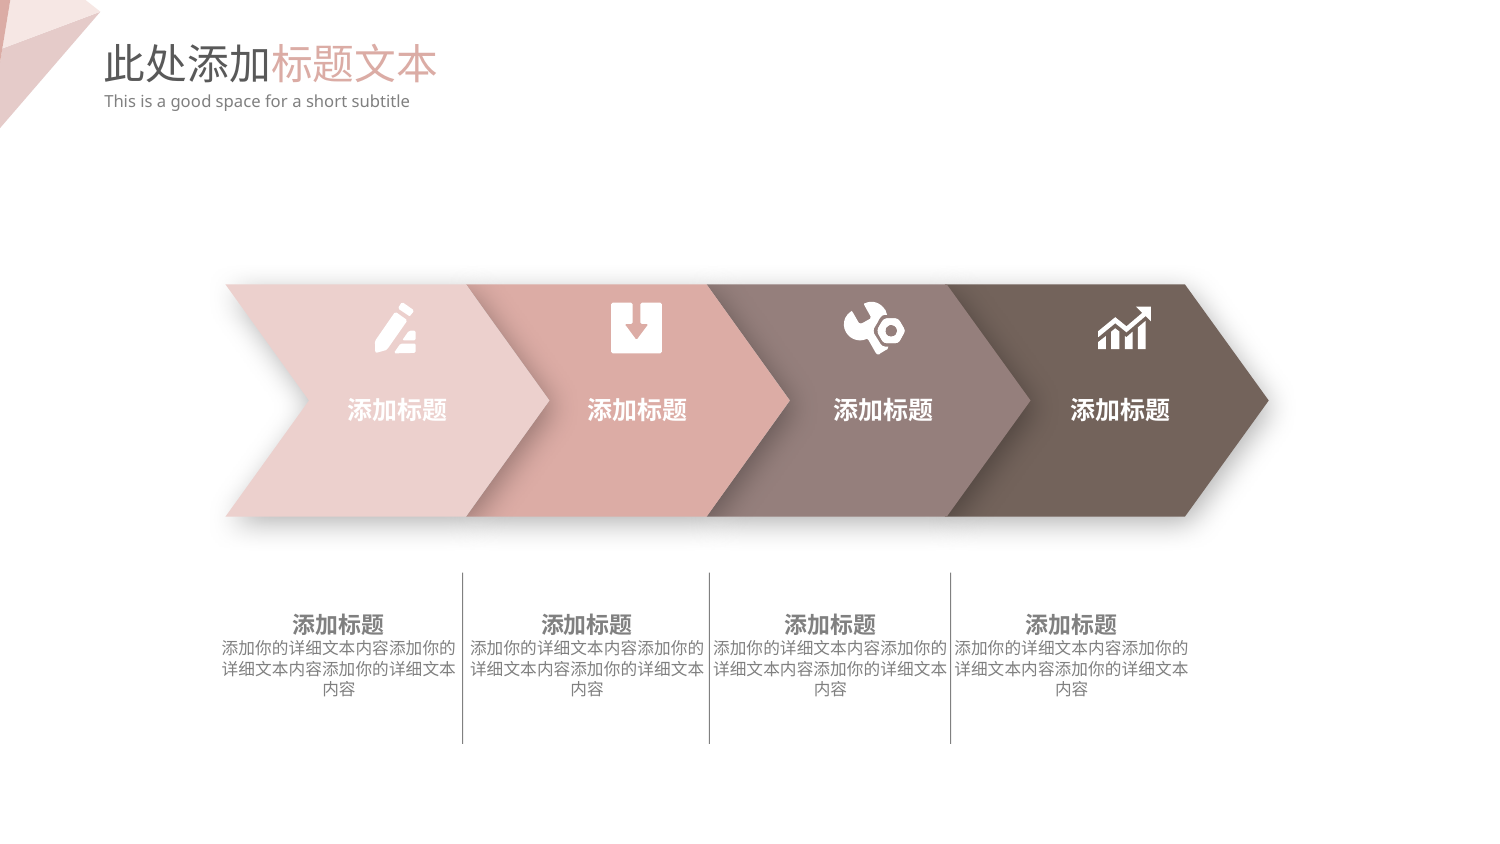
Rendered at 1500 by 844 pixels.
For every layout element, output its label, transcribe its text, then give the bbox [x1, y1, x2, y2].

text_box 添加标题 [563, 388, 724, 425]
text_box [966, 283, 1271, 518]
text_box 添加标题 [804, 388, 971, 425]
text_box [0, 0, 101, 130]
text_box [611, 302, 662, 354]
text_box 添加标题 添加你的详细文本内容添加你的详细文本内容添加你的详细文本内容 [712, 610, 949, 699]
text_box [485, 283, 792, 518]
text_box 添加标题 添加你的详细文本内容添加你的详细文本内容添加你的详细文本内容 [953, 610, 1190, 699]
text_box [223, 283, 551, 518]
text_box 添加标题 添加你的详细文本内容添加你的详细文本内容添加你的详细文本内容 [468, 610, 706, 699]
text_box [843, 299, 905, 355]
text_box This is a good space for a short subtitle [101, 83, 426, 119]
text_box 此处添加标题文本 [101, 30, 454, 95]
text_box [1098, 306, 1151, 349]
text_box 添加标题 添加你的详细文本内容添加你的详细文本内容添加你的详细文本内容 [220, 610, 458, 699]
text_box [374, 302, 416, 354]
text_box [725, 283, 1032, 518]
text_box 添加标题 [311, 388, 485, 425]
text_box 添加标题 [1045, 388, 1208, 425]
